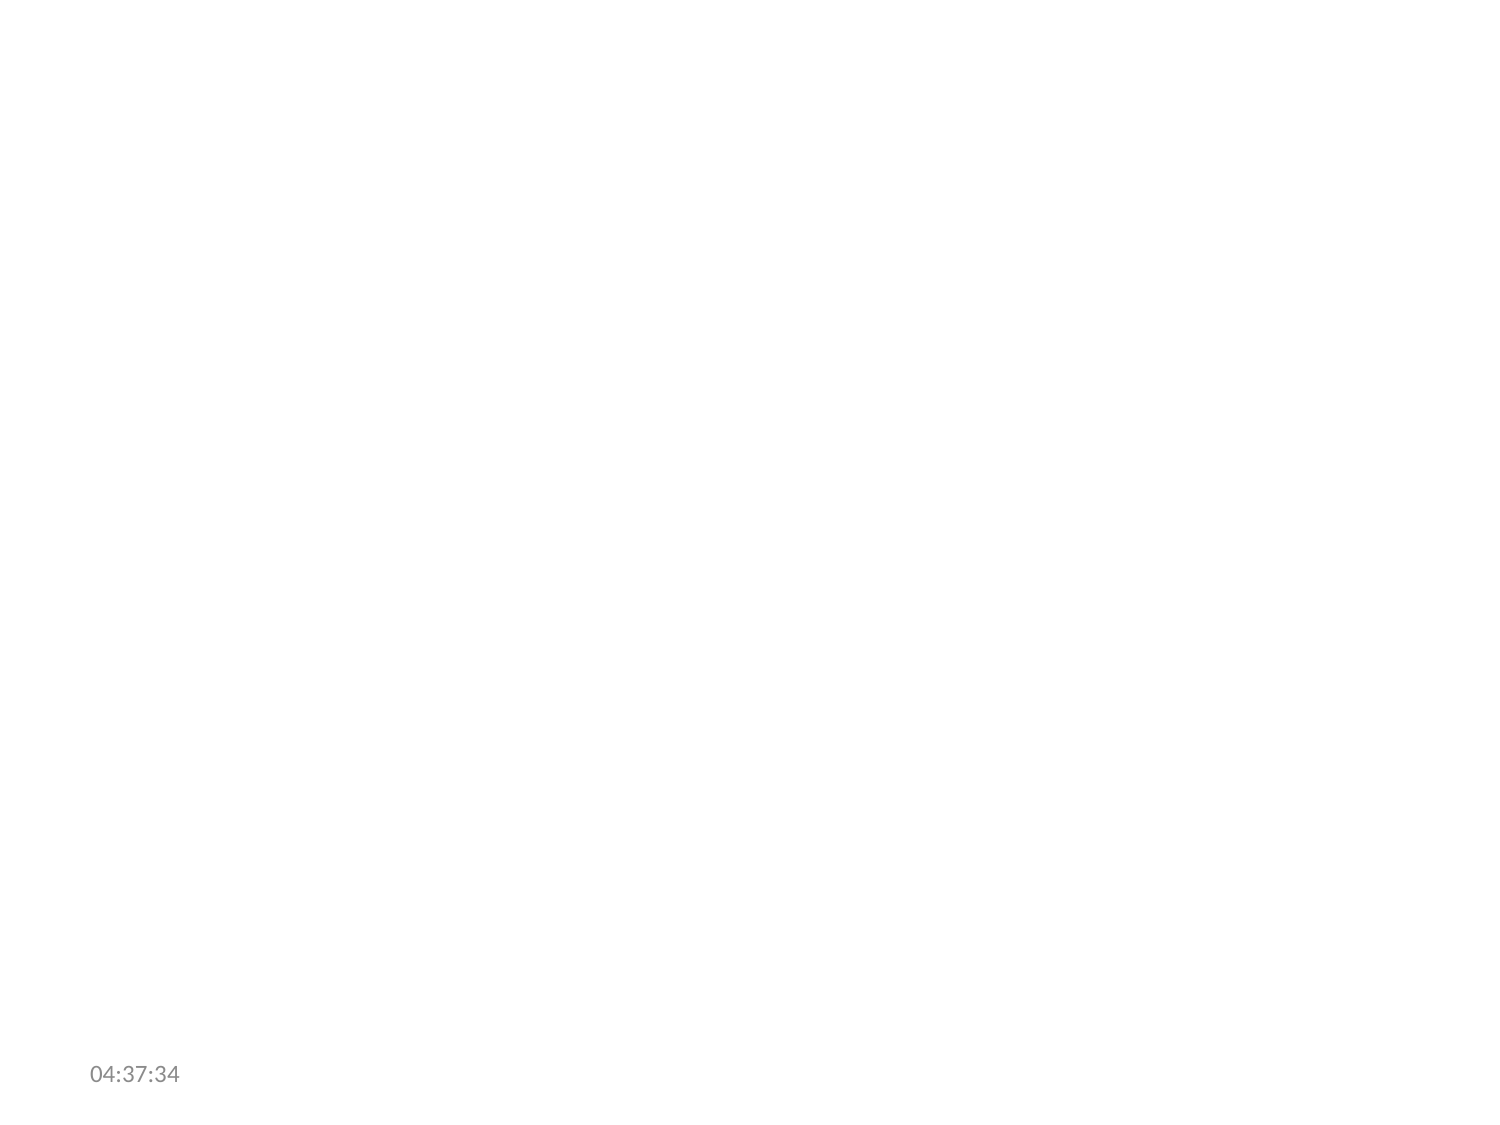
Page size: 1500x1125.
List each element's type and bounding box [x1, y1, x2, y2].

slide_number [75, 1042, 425, 1103]
